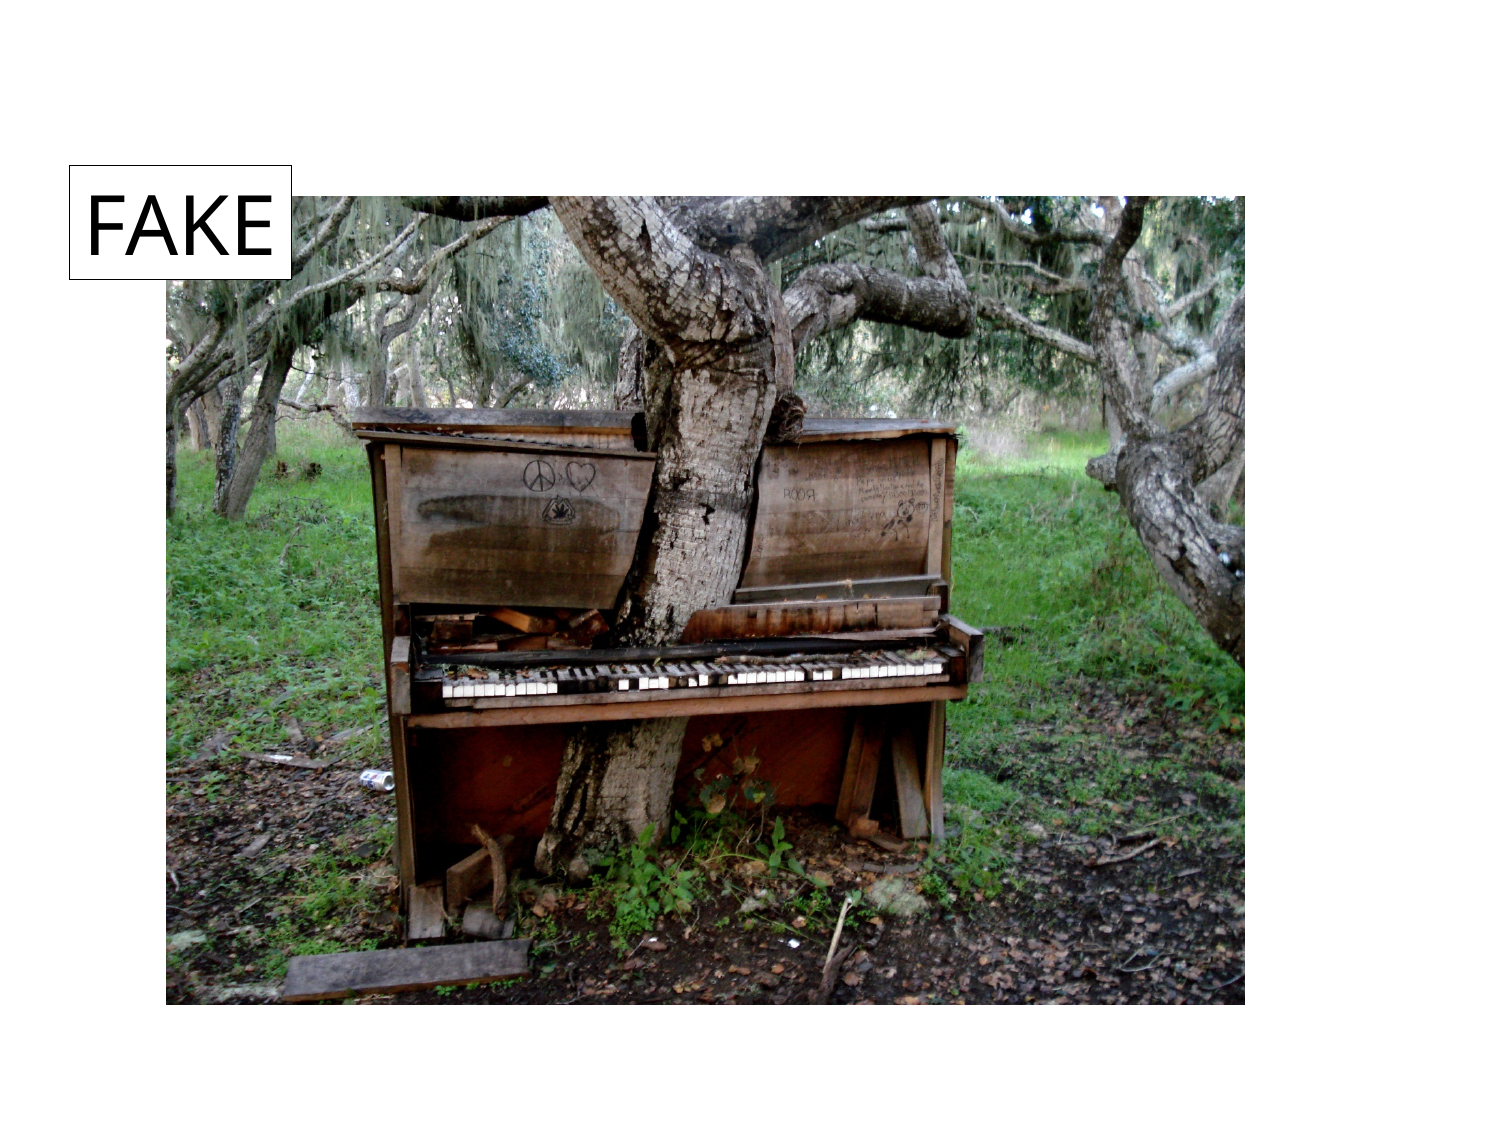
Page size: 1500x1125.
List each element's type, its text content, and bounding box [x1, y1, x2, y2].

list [166, 196, 1246, 1006]
text_box FAKE [69, 165, 292, 280]
